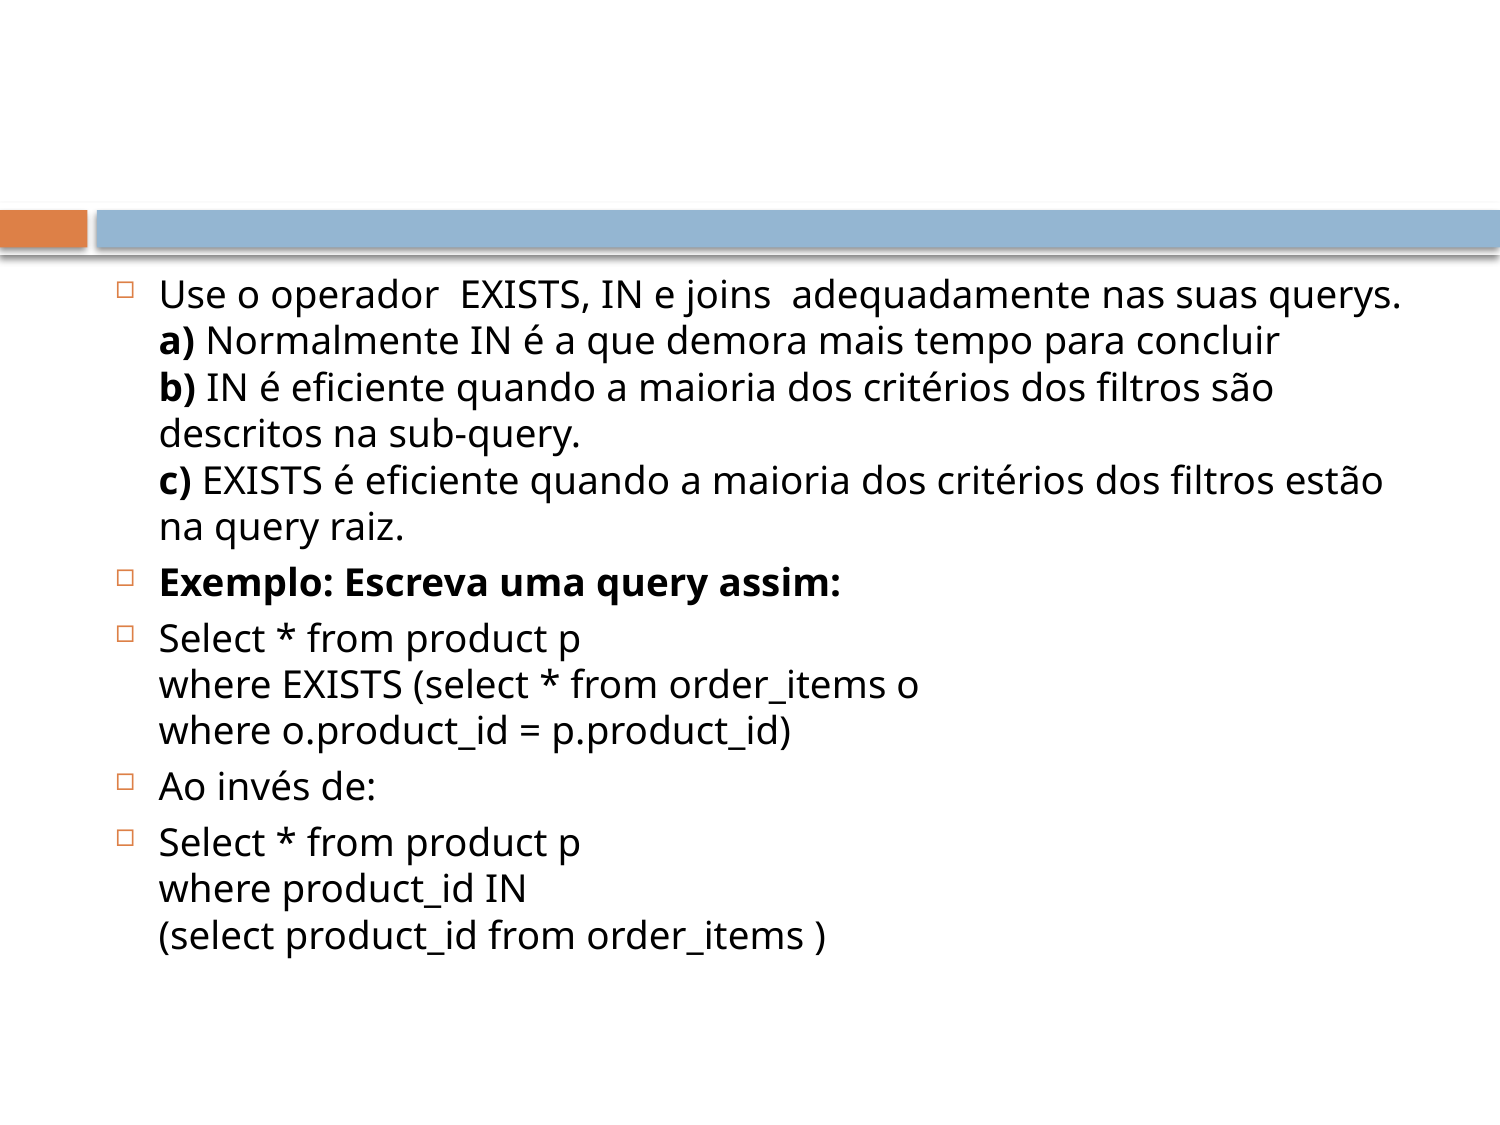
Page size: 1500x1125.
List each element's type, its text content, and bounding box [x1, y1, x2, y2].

list Use o operador EXISTS, IN e joins adequadamente nas suas querys. a) Normalmente IN é a que demora mais tempo para concluir b) IN é eficiente quando a maioria dos critérios dos filtros são descritos na sub-query. c) EXISTS é eficiente quando a maioria dos critérios dos filtros estão na query raiz. Exemplo: Escreva uma query assim: Select * from product p where EXISTS (select * from order_items o where o.product_id = p.product_id) Ao invés de: Select * from product p where product_id IN (select product_id from order_items ) [100, 262, 1438, 1000]
